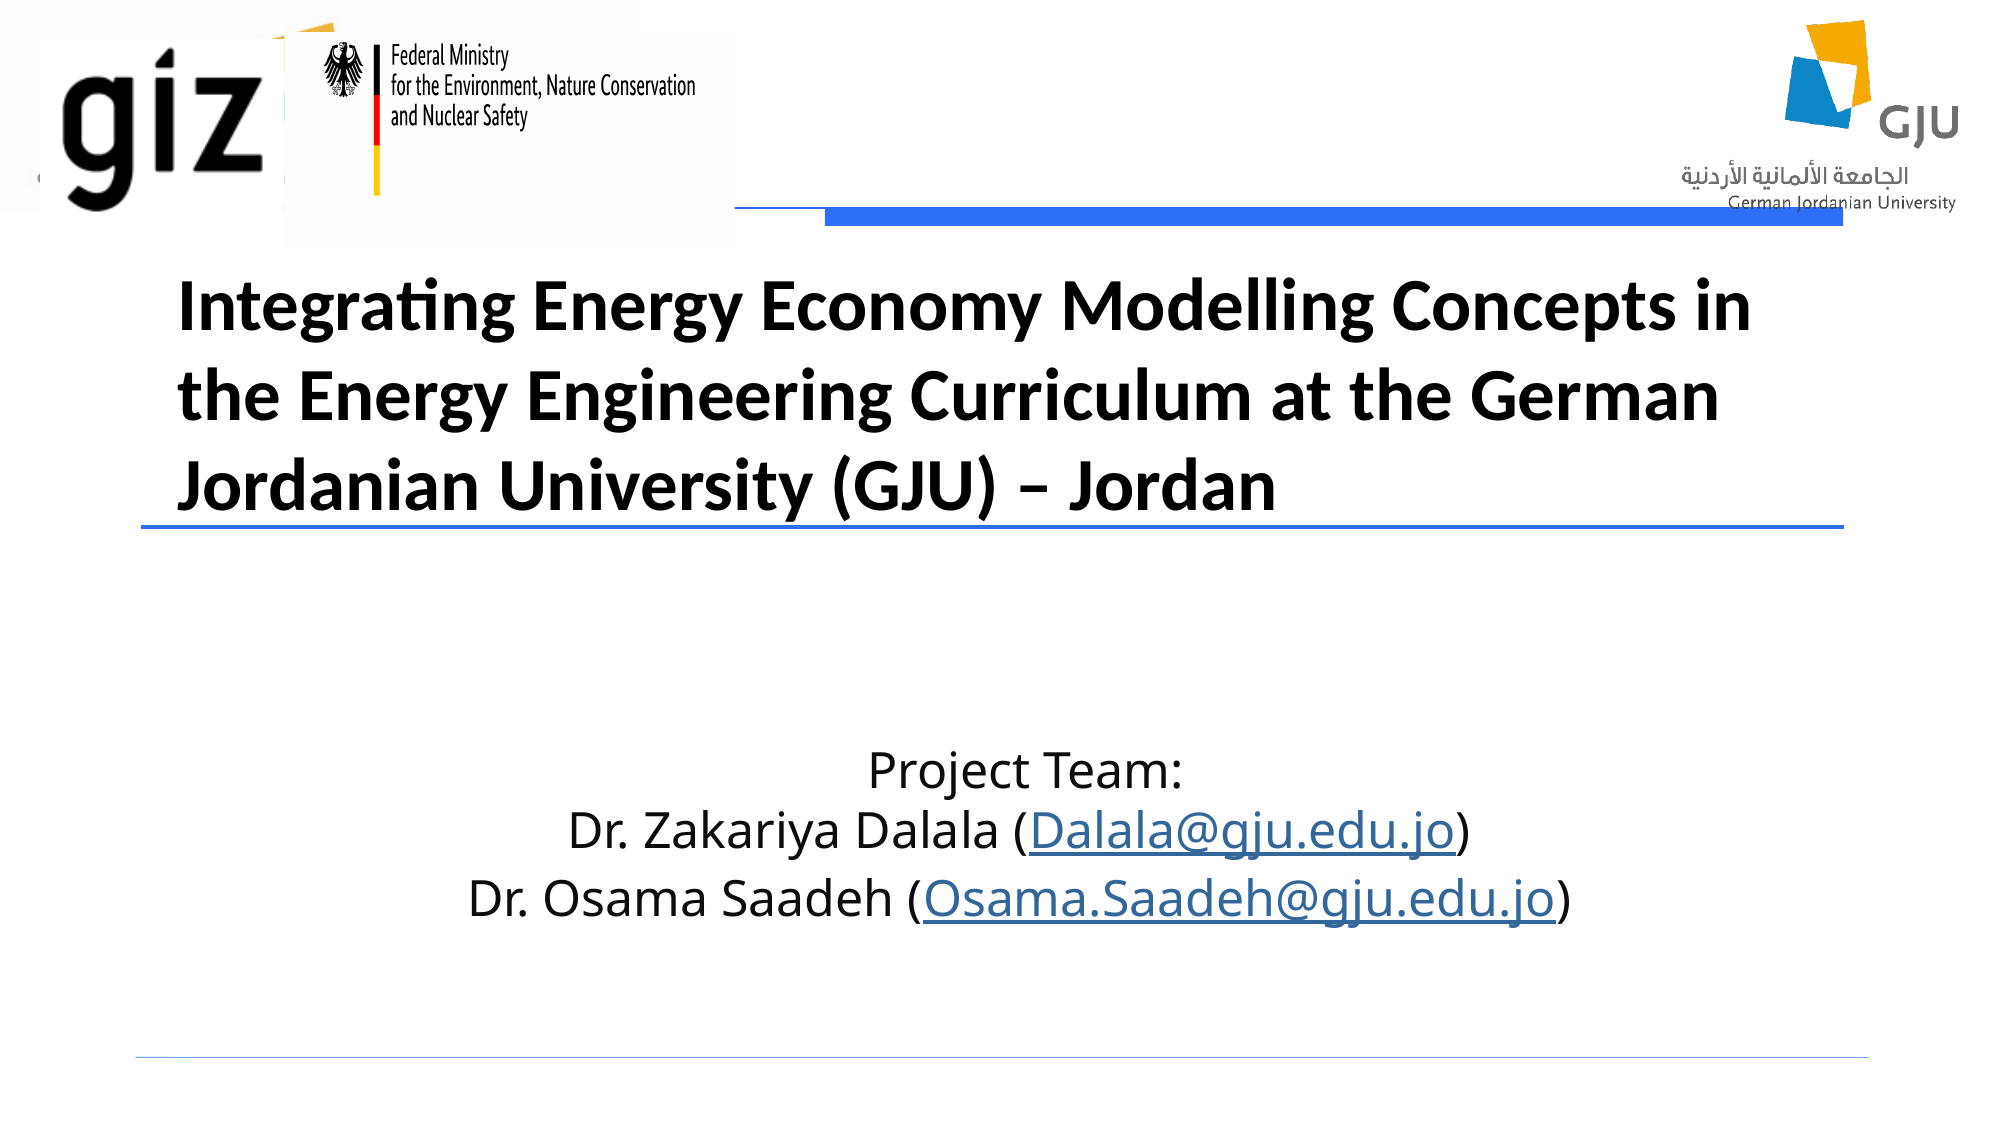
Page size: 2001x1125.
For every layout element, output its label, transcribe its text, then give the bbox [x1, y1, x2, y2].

title Integrating Energy Economy Modelling Concepts in the Energy Engineering Curriculum at the German Jordanian University (GJU) – Jordan [162, 201, 1873, 594]
picture [0, 0, 735, 252]
text_box Project Team: Dr. Zakariya Dalala (Dalala@gju.edu.jo) Dr. Osama Saadeh (Osama.Saadeh@gju.edu.jo) [219, 687, 1832, 943]
picture [1682, 19, 1958, 213]
